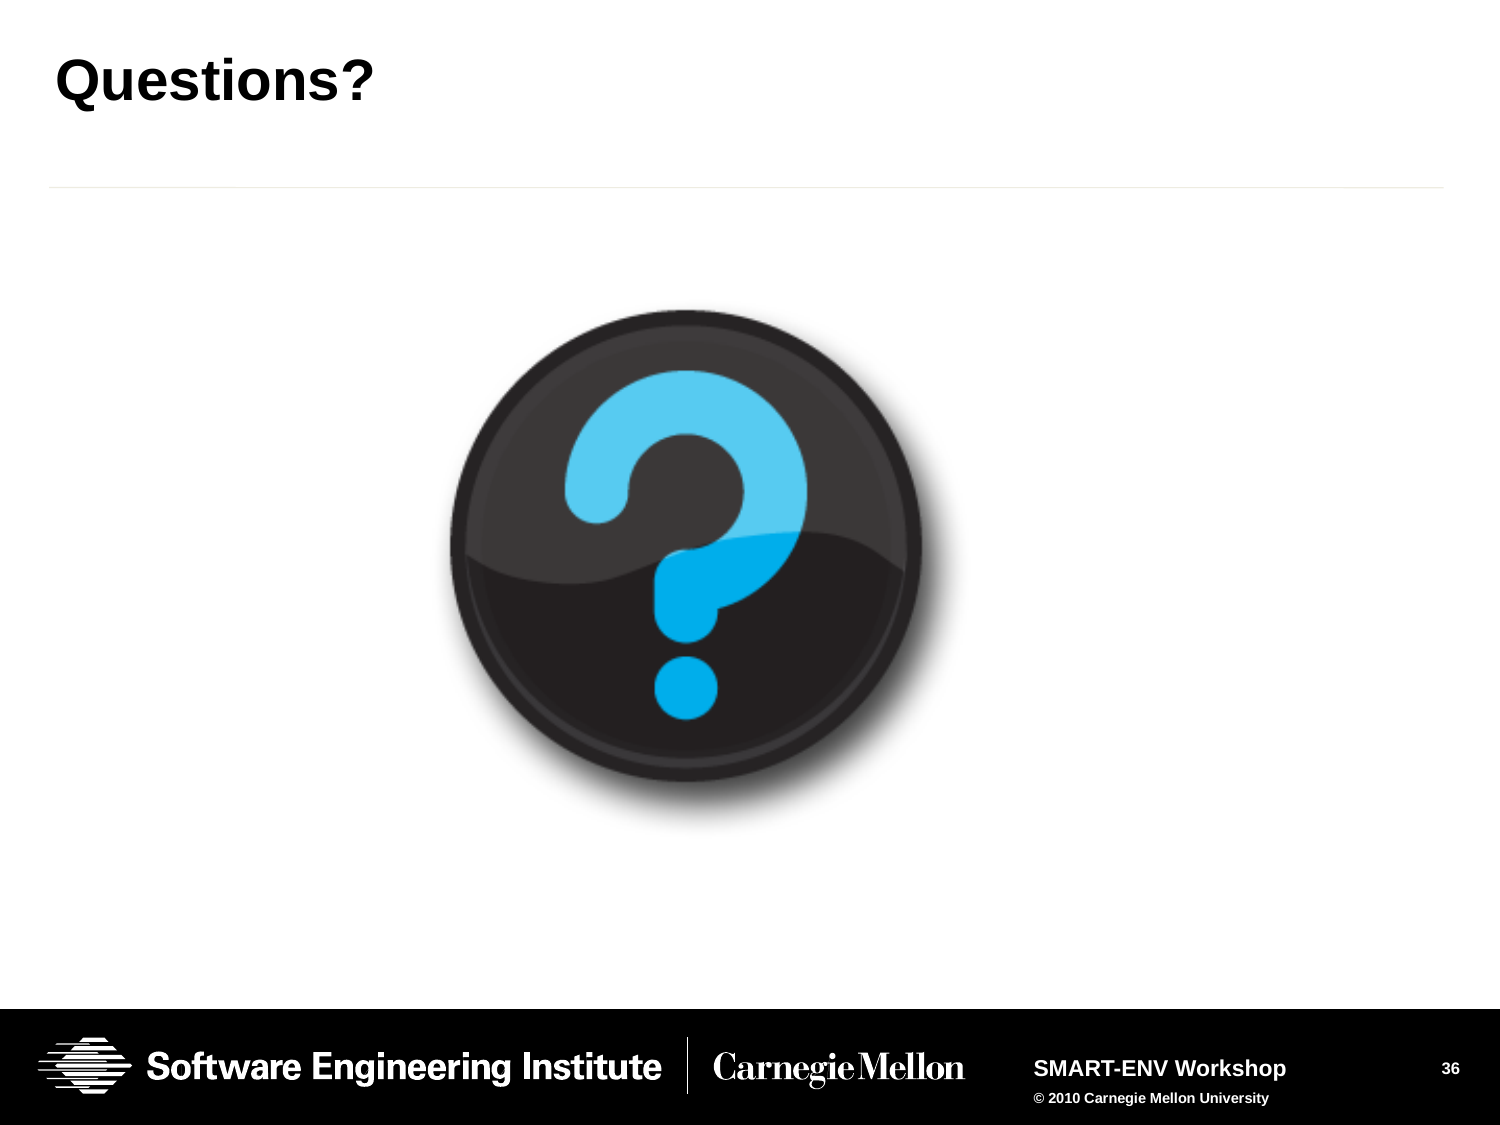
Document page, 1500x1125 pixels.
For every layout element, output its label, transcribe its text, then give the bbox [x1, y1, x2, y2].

picture [384, 245, 986, 847]
title Questions? [55, 49, 1451, 114]
